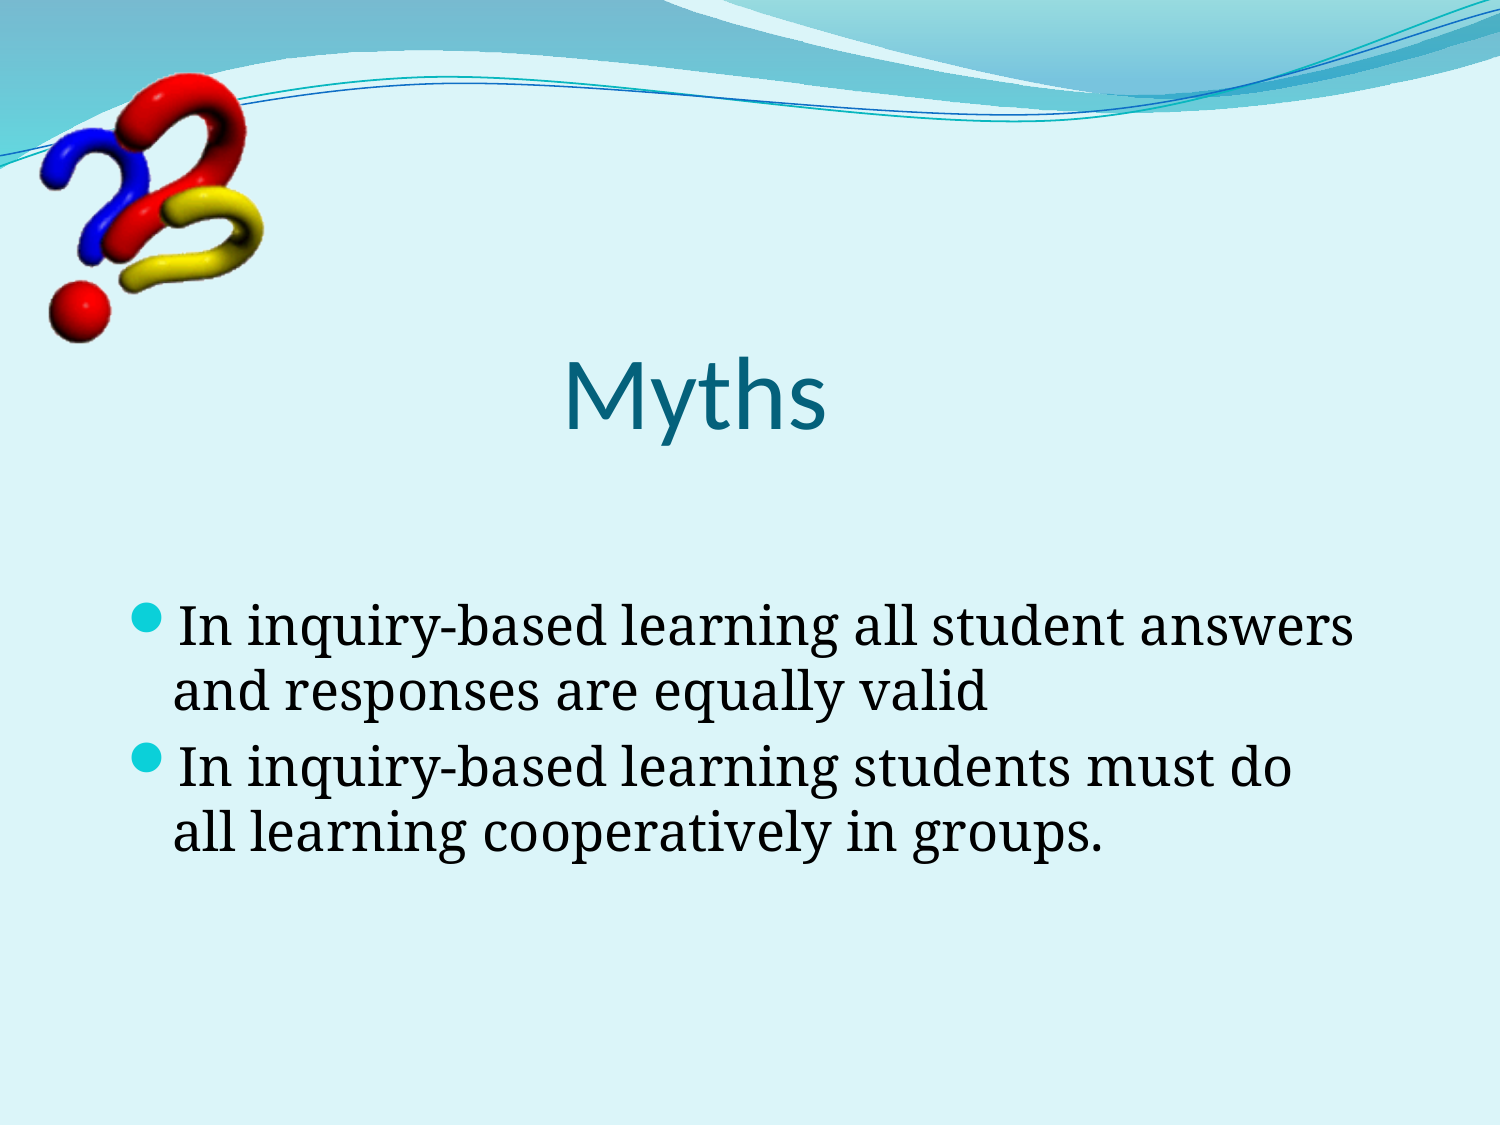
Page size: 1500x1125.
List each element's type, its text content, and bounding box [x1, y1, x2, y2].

title Myths [561, 262, 922, 450]
list In inquiry-based learning all student answers and responses are equally valid In inquiry-based learning students must do all learning cooperatively in groups. [112, 583, 1388, 955]
picture [0, 62, 297, 361]
